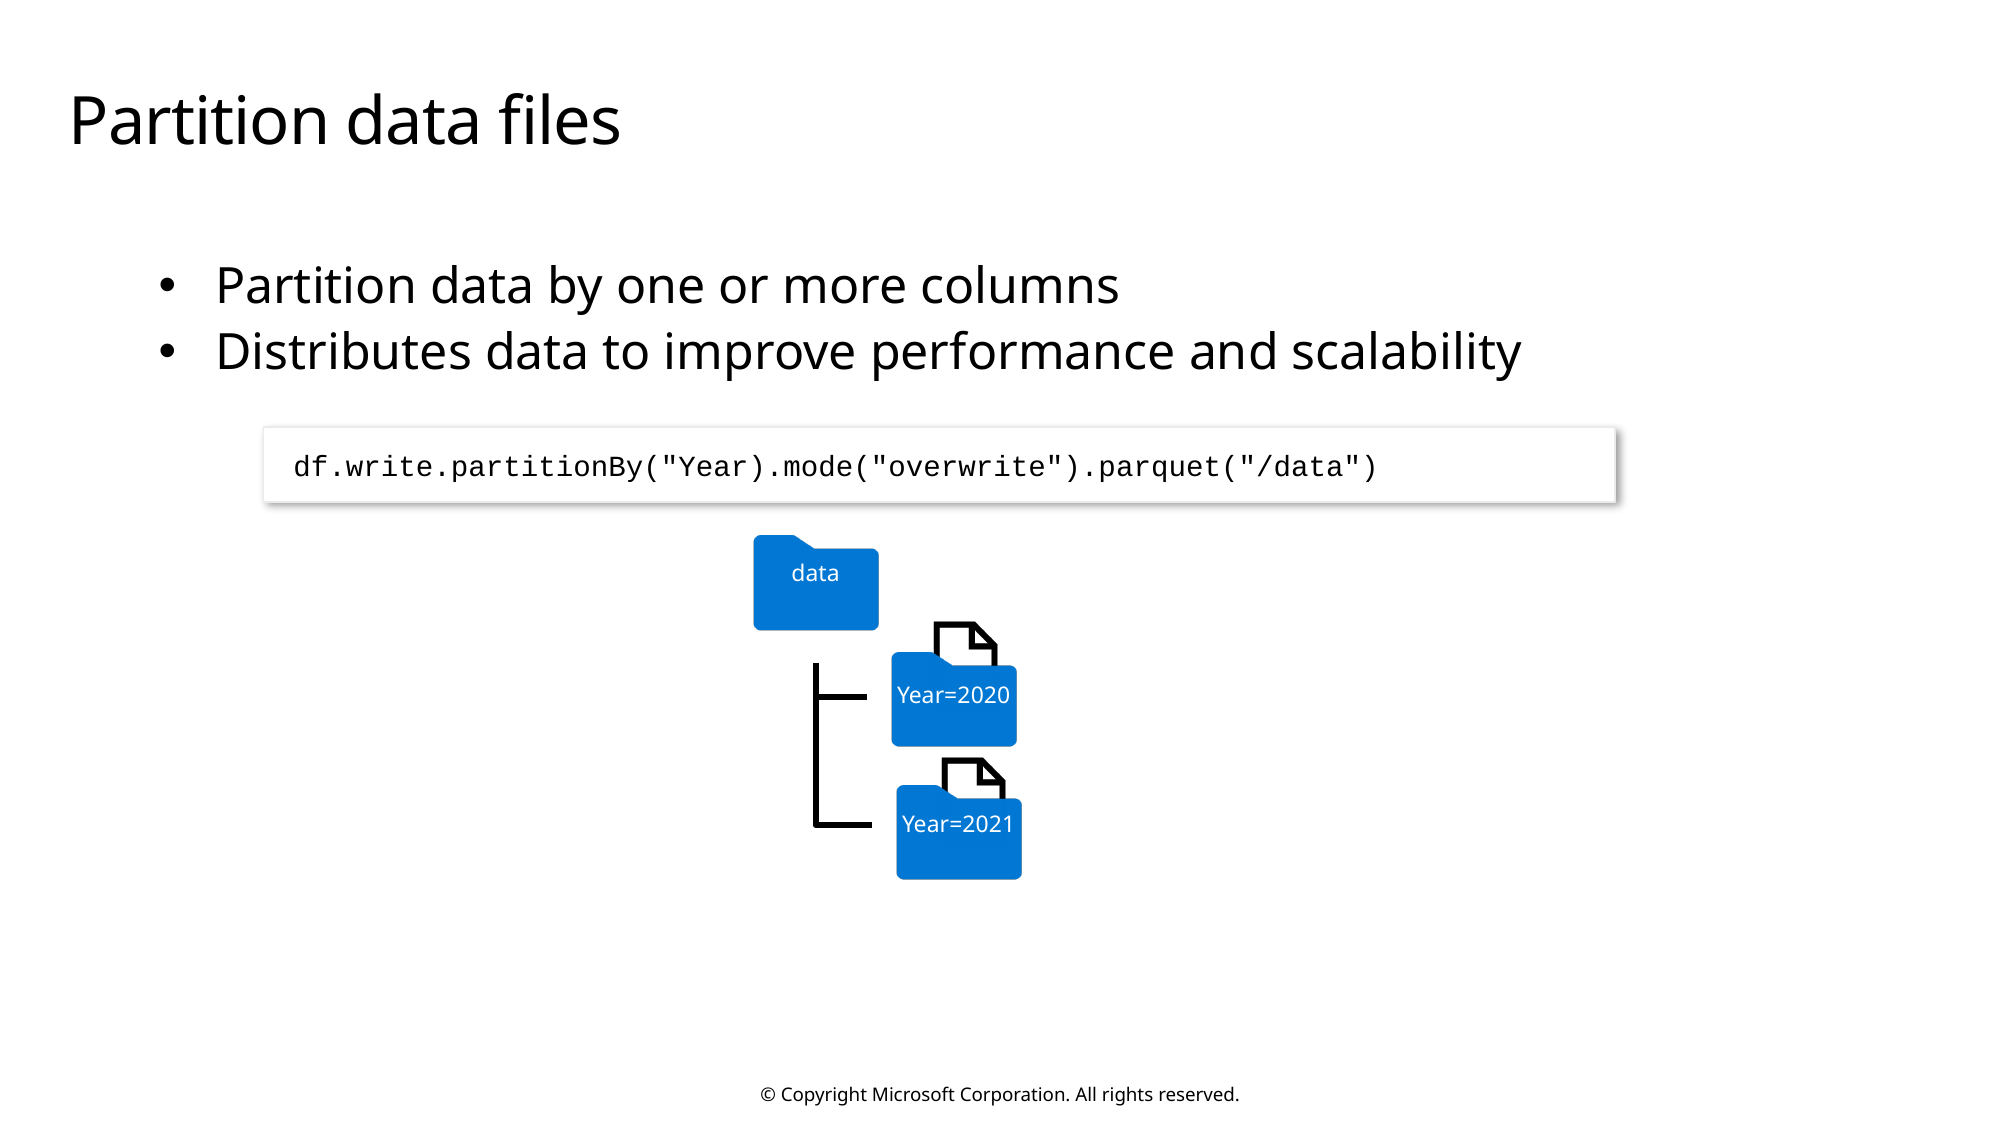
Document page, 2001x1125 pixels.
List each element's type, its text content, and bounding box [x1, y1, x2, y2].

title Partition data files [68, 72, 1930, 178]
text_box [734, 501, 1045, 913]
text_box df.write.partitionBy("Year).mode("overwrite").parquet("/data") [263, 426, 1616, 503]
text_box Partition data by one or more columns Distributes data to improve performance and scalability [128, 235, 1840, 405]
